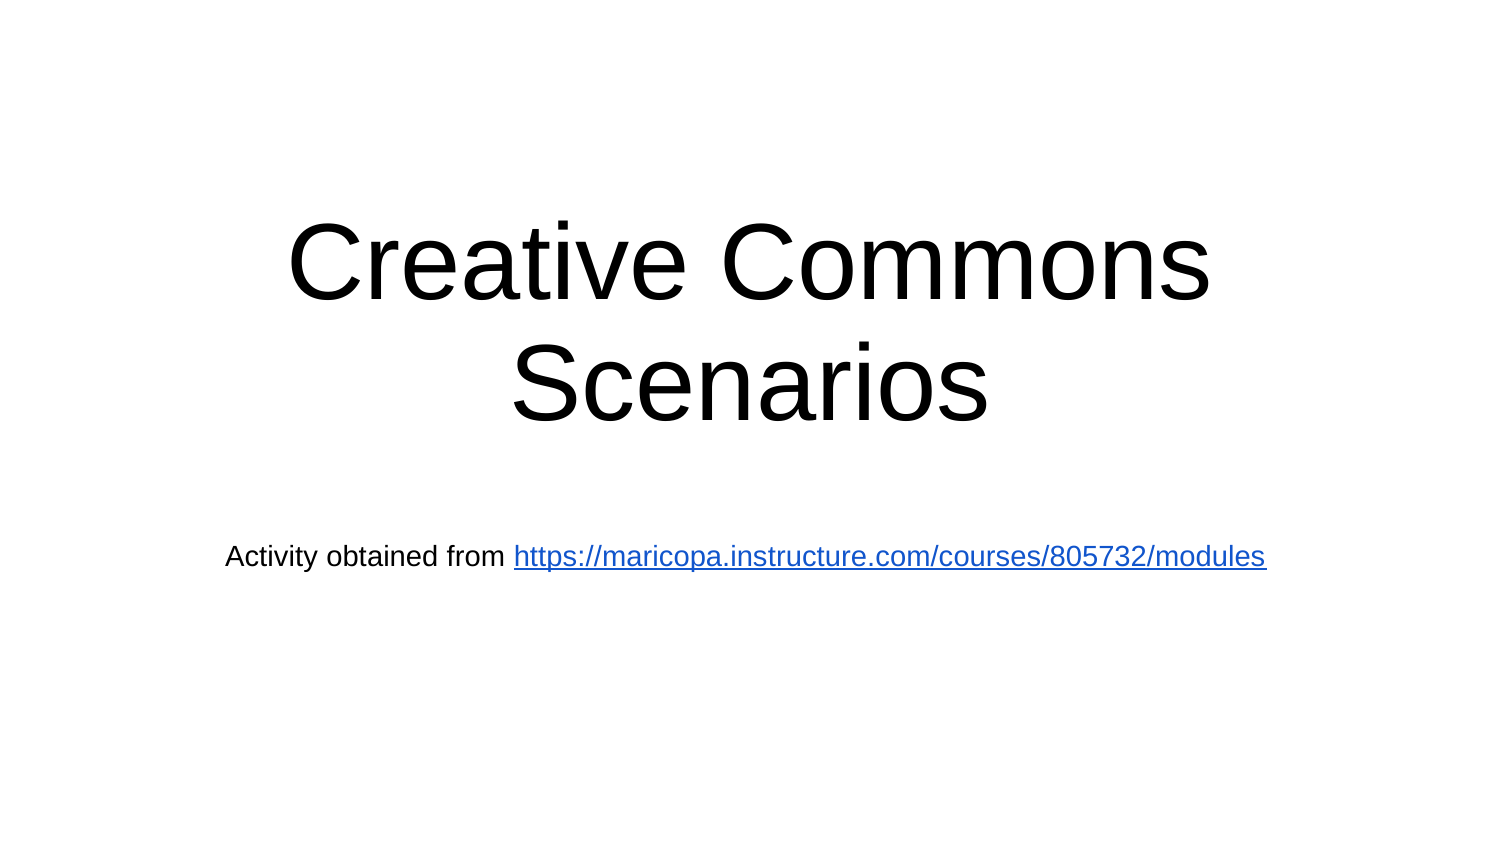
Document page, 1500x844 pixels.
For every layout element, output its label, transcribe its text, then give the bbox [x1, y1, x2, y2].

subtitle Activity obtained from https://maricopa.instructure.com/courses/805732/modules [51, 464, 1449, 624]
title Creative Commons Scenarios [51, 122, 1449, 459]
